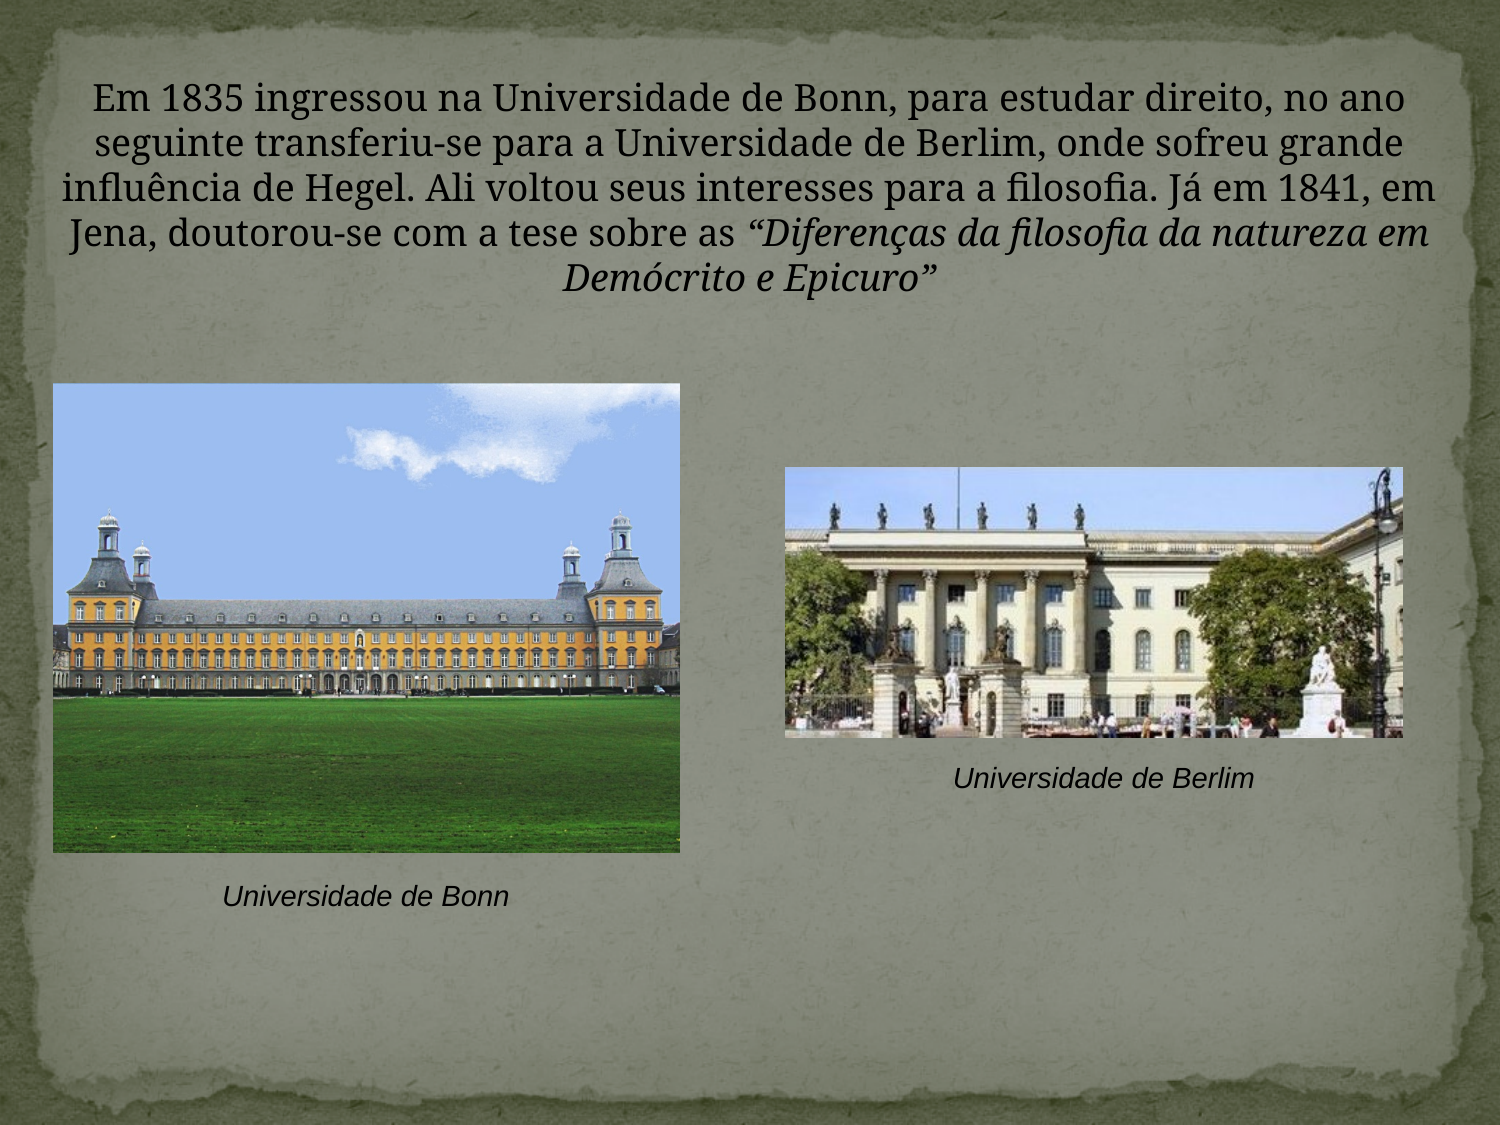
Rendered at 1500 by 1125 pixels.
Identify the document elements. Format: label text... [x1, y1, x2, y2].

picture [785, 467, 1403, 738]
text_box Universidade de Berlim [820, 751, 1388, 802]
picture [53, 383, 680, 853]
text_box Universidade de Bonn [53, 869, 680, 920]
text_box Em 1835 ingressou na Universidade de Bonn, para estudar direito, no ano seguinte transferiu-se para a Universidade de Berlim, onde sofreu grande influência de Hegel. Ali voltou seus interesses para a filosofia. Já em 1841, em Jena, doutorou-se com a tese sobre as “Diferenças da filosofia da natureza em Demócrito e Epicuro” [0, 66, 1500, 307]
